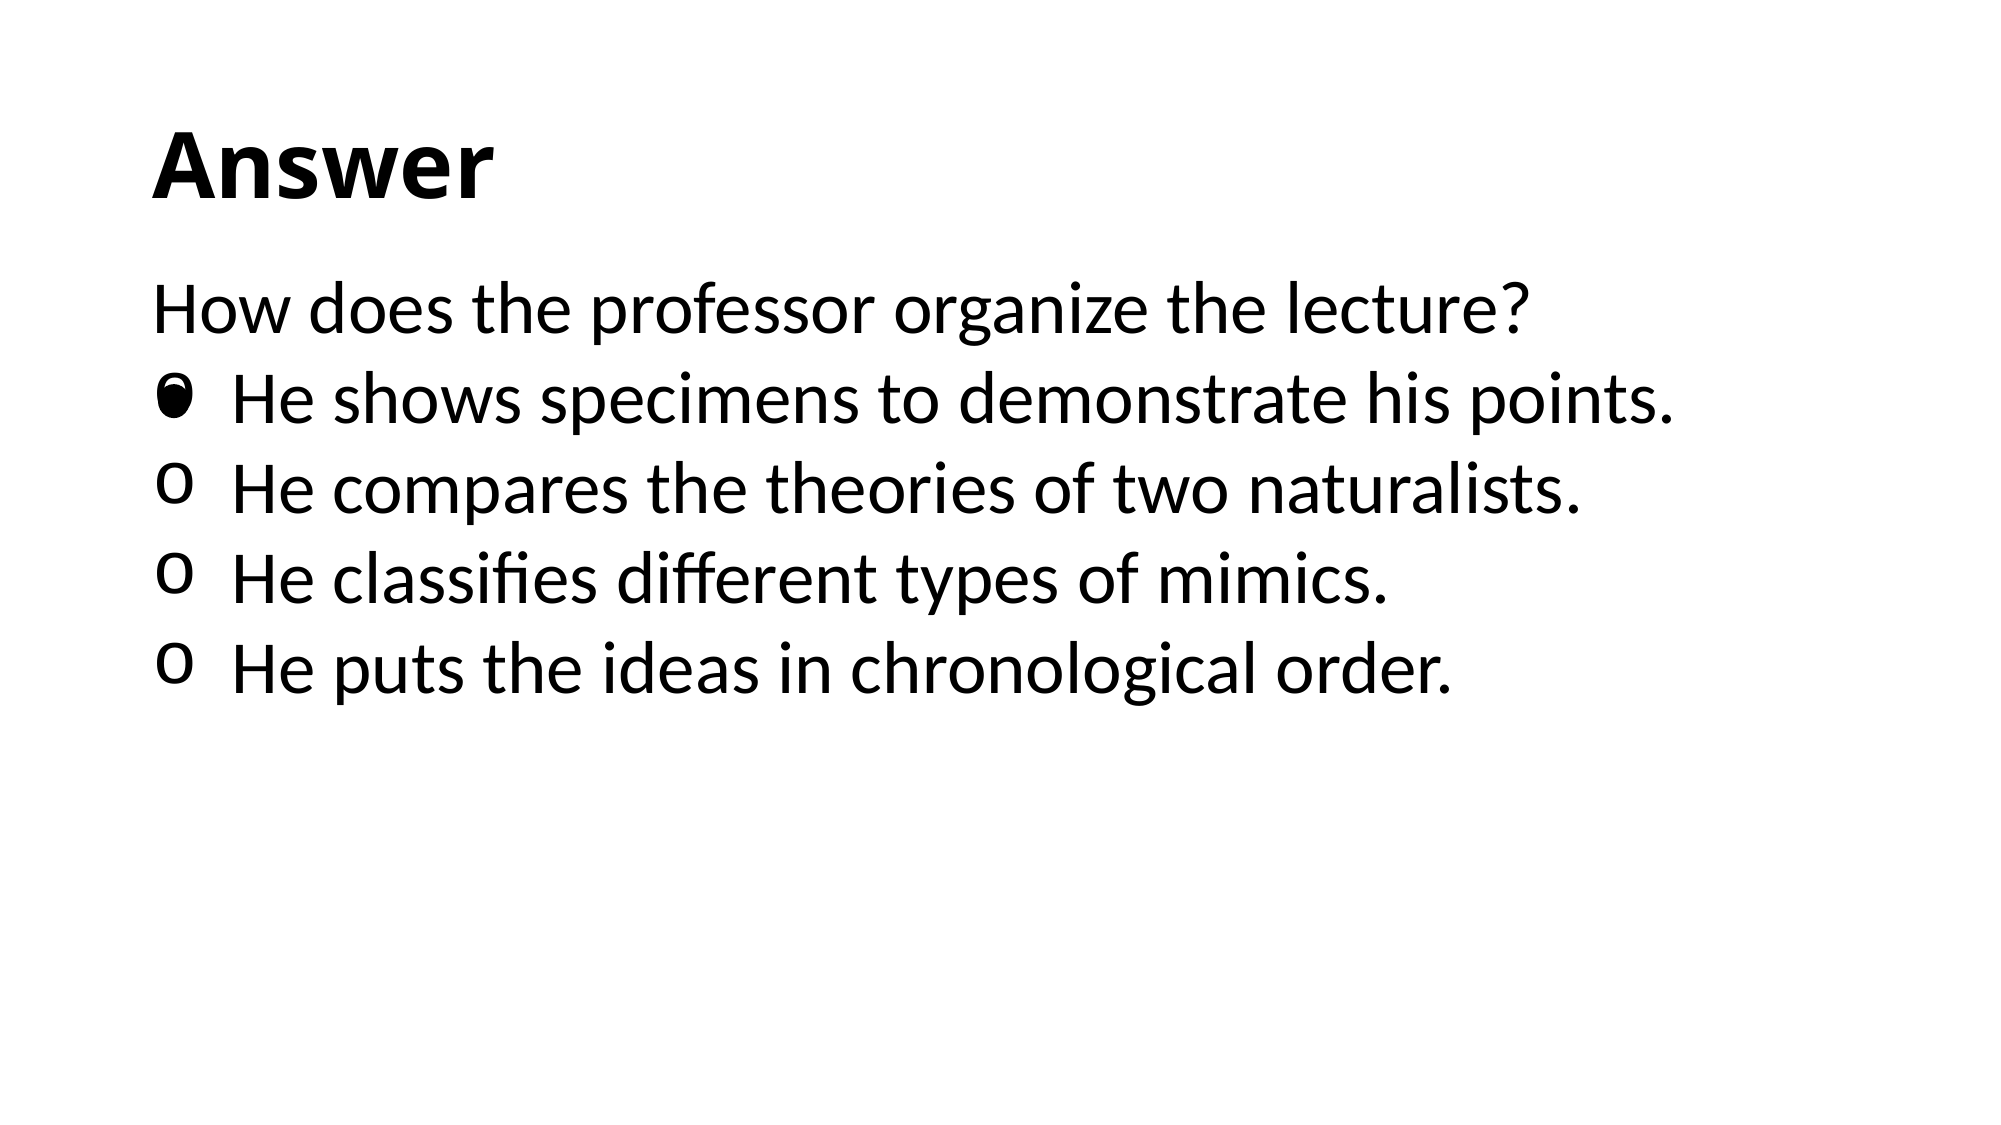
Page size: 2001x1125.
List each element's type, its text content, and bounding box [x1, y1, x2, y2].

list How does the professor organize the lecture? He shows specimens to demonstrate his points. He compares the theories of two naturalists. He classifies different types of mimics. He puts the ideas in chronological order. [137, 250, 1863, 1014]
title Answer [137, 59, 1863, 250]
text_box [156, 383, 191, 420]
